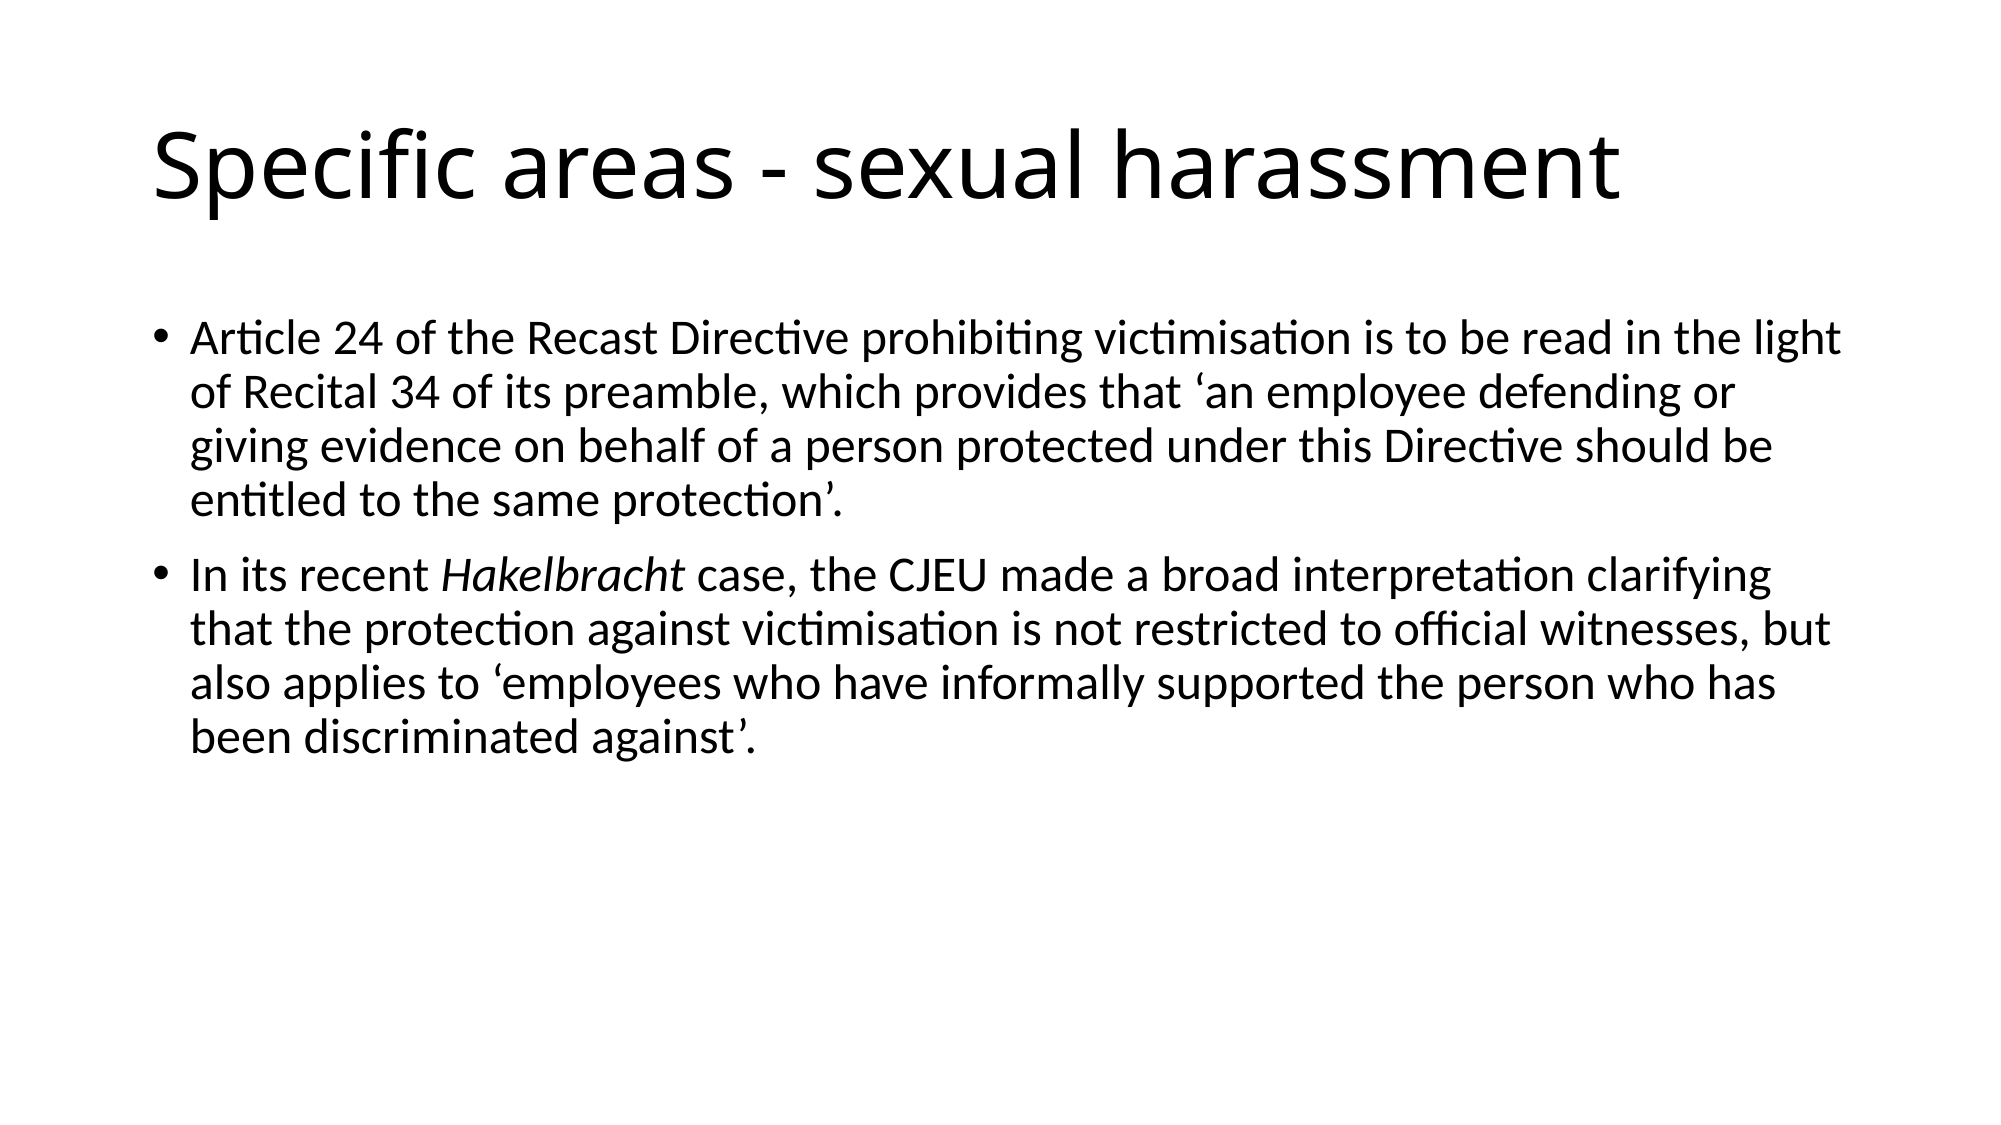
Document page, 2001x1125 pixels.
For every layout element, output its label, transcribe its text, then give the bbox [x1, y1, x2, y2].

list Article 24 of the Recast Directive prohibiting victimisation is to be read in the light of Recital 34 of its preamble, which provides that ‘an employee defending or giving evidence on behalf of a person protected under this Directive should be entitled to the same protection’. In its recent Hakelbracht case, the CJEU made a broad interpretation clarifying that the protection against victimisation is not restricted to official witnesses, but also applies to ‘employees who have informally supported the person who has been discriminated against’. [137, 303, 1863, 1018]
title Specific areas - sexual harassment [137, 59, 1863, 278]
